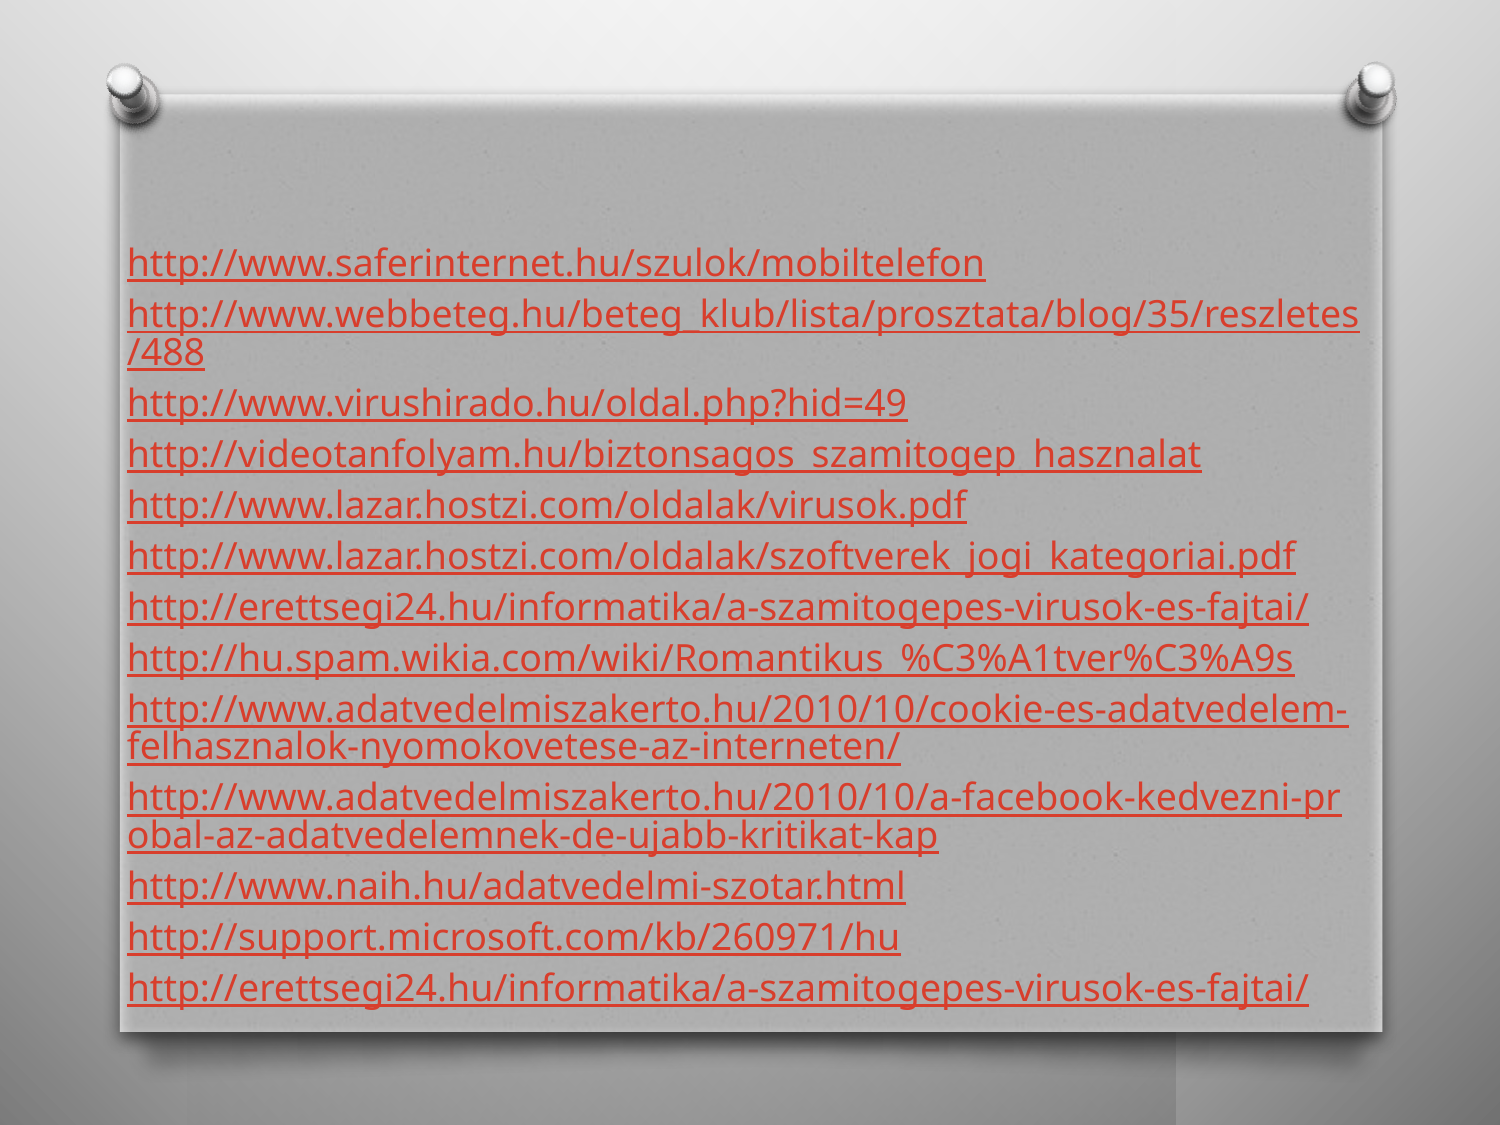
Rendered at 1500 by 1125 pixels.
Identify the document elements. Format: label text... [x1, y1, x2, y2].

picture [1317, 35, 1439, 156]
picture [75, 29, 198, 153]
text_box http://www.saferinternet.hu/szulok/mobiltelefon http://www.webbeteg.hu/beteg_klub/lista/prosztata/blog/35/reszletes/488 http://www.virushirado.hu/oldal.php?hid=49 http://videotanfolyam.hu/biztonsagos_szamitogep_hasznalat http://www.lazar.hostzi.com/oldalak/virusok.pdf http://www.lazar.hostzi.com/oldalak/szoftverek_jogi_kategoriai.pdf http://erettsegi24.hu/informatika/a-szamitogepes-virusok-es-fajtai/ http://hu.spam.wikia.com/wiki/Romantikus_%C3%A1tver%C3%A9s http://www.adatvedelmiszakerto.hu/2010/10/cookie-es-adatvedelem-felhasznalok-nyomokovetese-az-interneten/ http://www.adatvedelmiszakerto.hu/2010/10/a-facebook-kedvezni-probal-az-adatvedelemnek-de-ujabb-kritikat-kap http://www.naih.hu/adatvedelmi-szotar.html http://support.microsoft.com/kb/260971/hu http://erettsegi24.hu/informatika/a-szamitogepes-virusok-es-fajtai/ [112, 231, 1376, 910]
